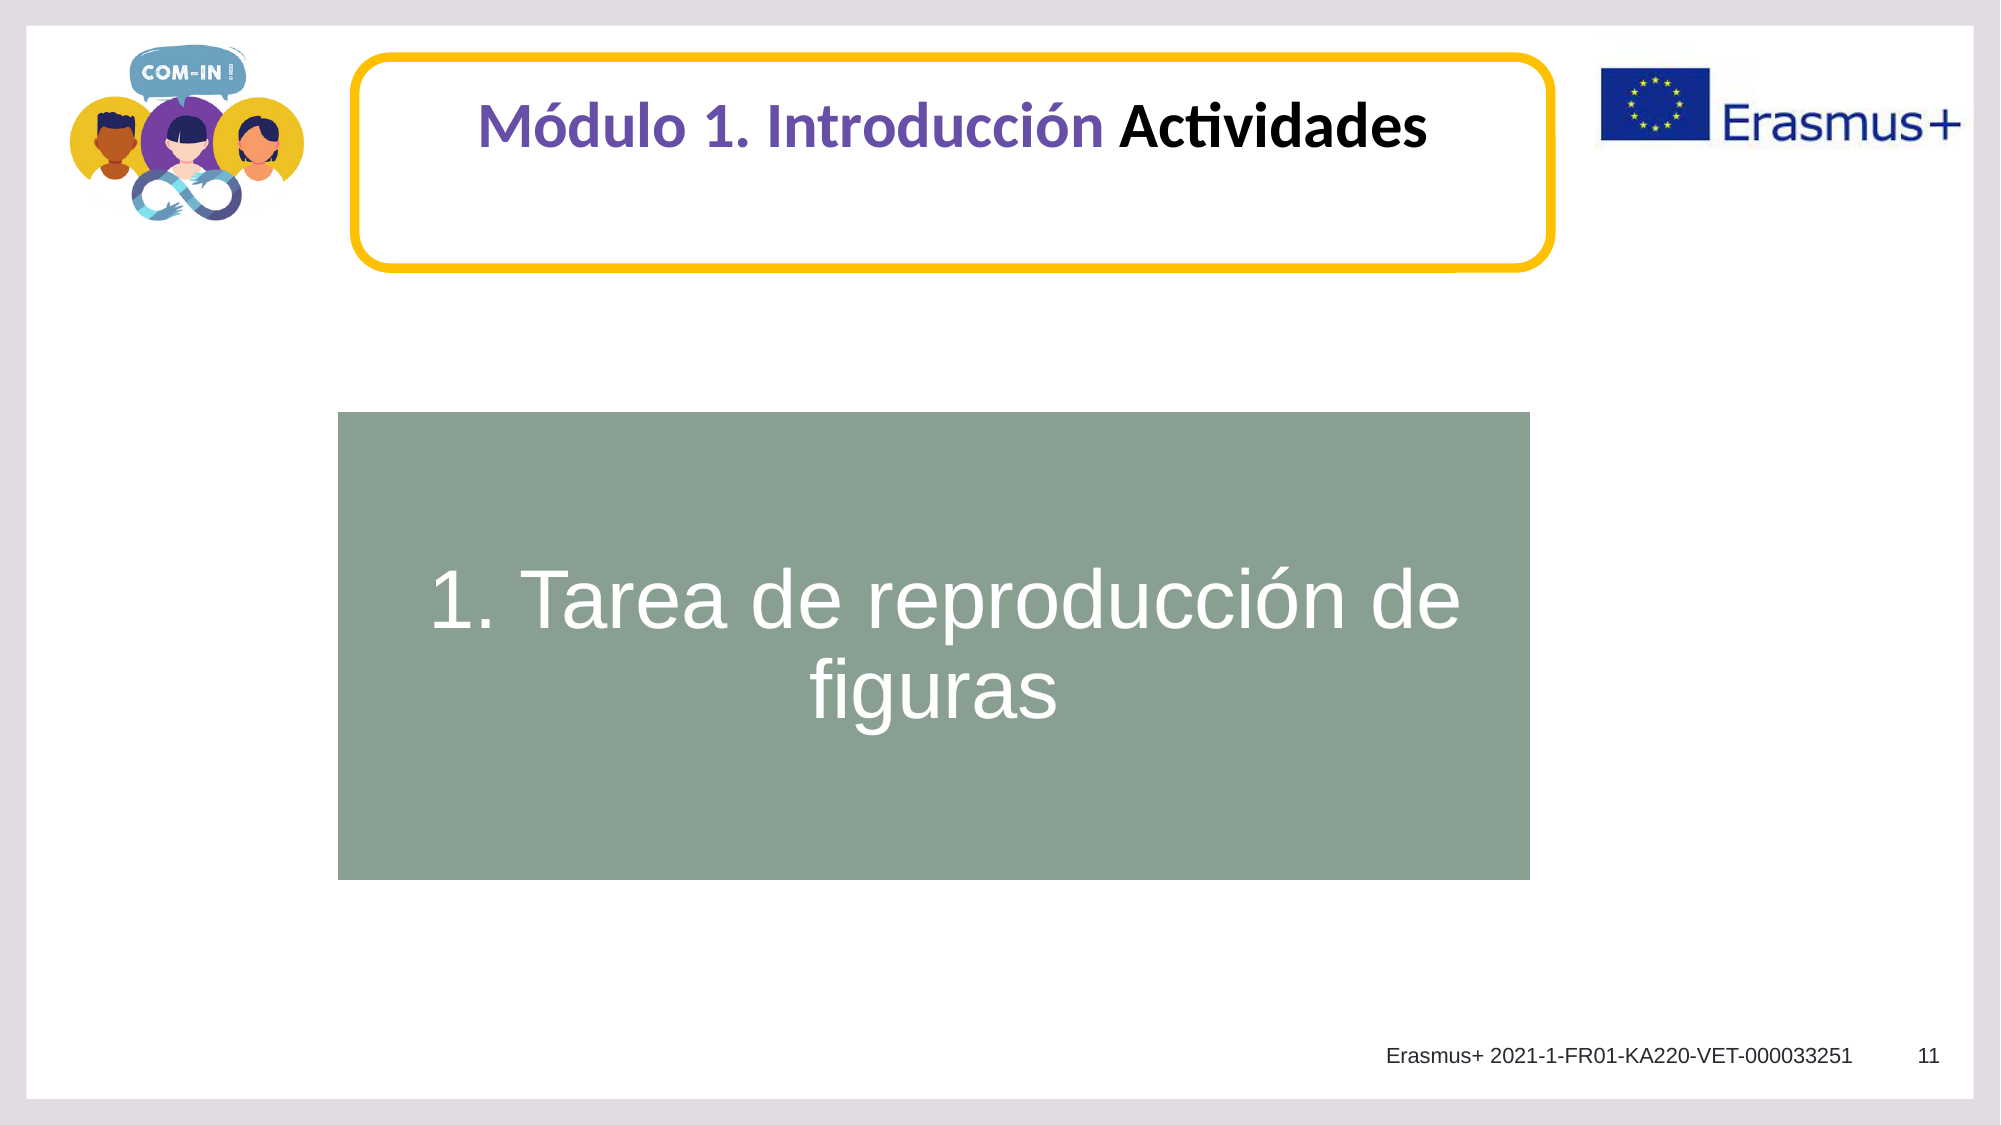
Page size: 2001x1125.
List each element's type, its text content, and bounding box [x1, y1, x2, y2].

slide_number 11 [1869, 1024, 1956, 1085]
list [1595, 28, 1973, 240]
footer Erasmus+ 2021-1-FR01-KA220-VET-000033251 [1194, 1024, 1869, 1085]
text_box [336, 408, 1533, 956]
picture [66, 43, 308, 225]
text_box Módulo 1. Introducción Actividades [354, 57, 1551, 269]
